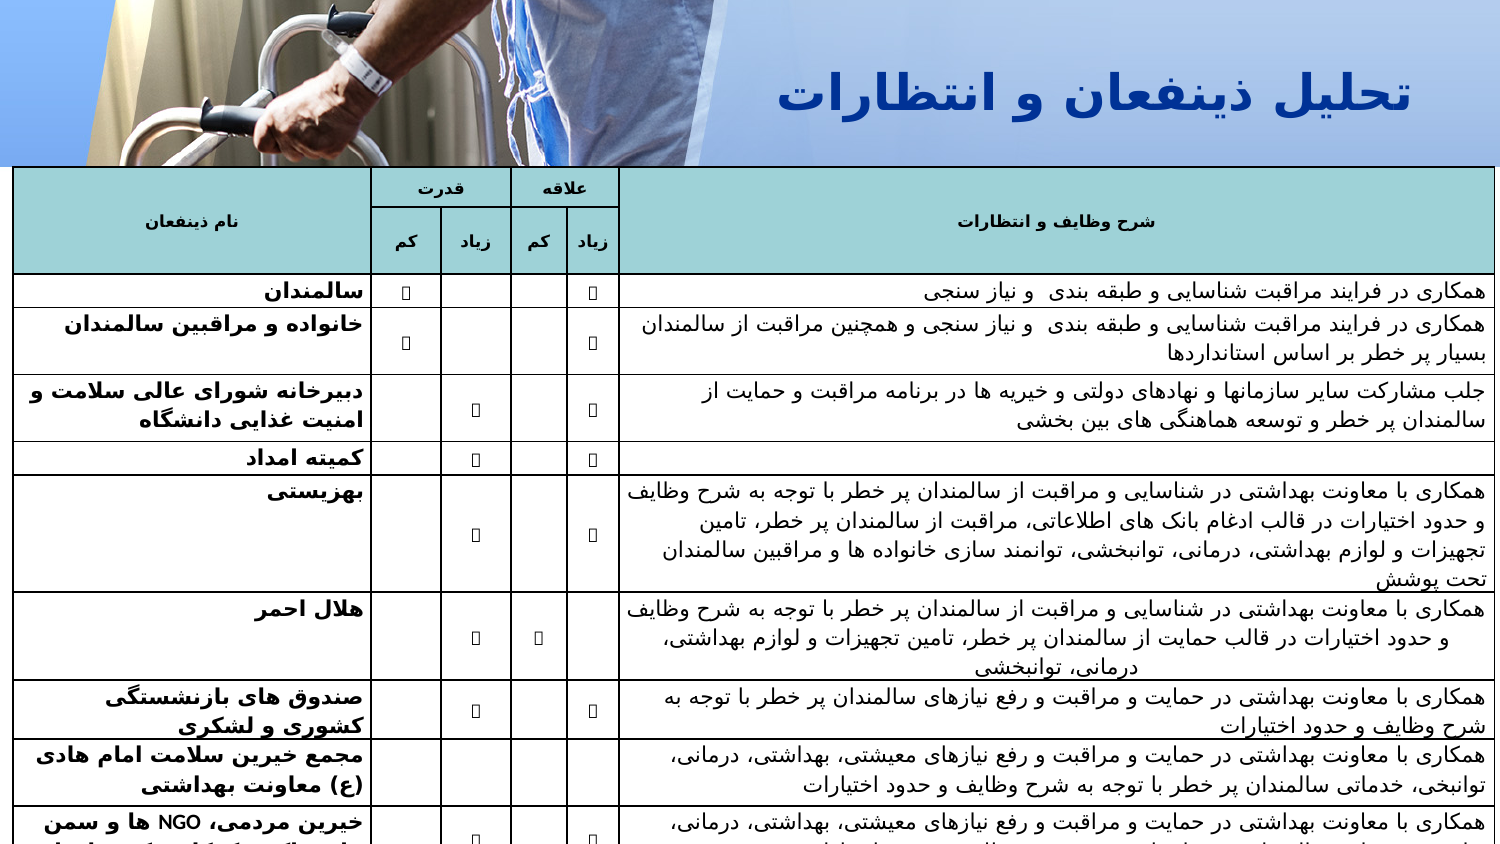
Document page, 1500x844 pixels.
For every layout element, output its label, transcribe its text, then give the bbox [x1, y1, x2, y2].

table_cell [372, 442, 440, 474]
table_cell [372, 476, 440, 591]
table_cell  [568, 375, 618, 441]
table_cell [442, 275, 510, 307]
table_cell کم [512, 208, 566, 273]
table_cell بهزیستی [14, 476, 370, 591]
table_cell  [442, 681, 510, 738]
table_cell  [568, 308, 618, 374]
table_cell  [442, 375, 510, 441]
table_cell  [568, 442, 618, 474]
table_header قدرت [372, 168, 510, 206]
table_cell [512, 740, 566, 805]
table_cell همکاری با معاونت بهداشتی در شناسایی و مراقبت از سالمندان پر خطر با توجه به شرح وظایف و حدود اختیارات در قالب ادغام بانک های اطلاعاتی، مراقبت از سالمندان پر خطر، تامین تجهیزات و لوازم بهداشتی، درمانی، توانبخشی، توانمند سازی خانواده ها و مراقبین سالمندان تحت پوشش [620, 476, 1494, 591]
table_cell مجمع خیرین سلامت امام هادی (ع) معاونت بهداشتی [14, 740, 370, 805]
table_cell زیاد [442, 208, 510, 273]
table_cell  [568, 807, 618, 844]
table_cell همکاری با معاونت بهداشتی در حمایت و مراقبت و رفع نیازهای معیشتی، بهداشتی، درمانی، توانبخی، خدماتی سالمندان پر خطر با توجه به شرح وظایف و حدود اختیارات [620, 740, 1494, 805]
table_cell [620, 442, 1494, 474]
table_cell  [442, 593, 510, 679]
table_cell [512, 308, 566, 374]
table_cell  [442, 807, 510, 844]
table_cell [372, 807, 440, 844]
table_cell همکاری با معاونت بهداشتی در شناسایی و مراقبت از سالمندان پر خطر با توجه به شرح وظایف و حدود اختیارات در قالب حمایت از سالمندان پر خطر، تامین تجهیزات و لوازم بهداشتی، درمانی، توانبخشی [620, 593, 1494, 679]
table_cell همکاری در فرایند مراقبت شناسایی و طبقه بندی و نیاز سنجی و همچنین مراقبت از سالمندان بسیار پر خطر بر اساس استانداردها [620, 308, 1494, 374]
table_cell  [568, 476, 618, 591]
table_cell  [442, 476, 510, 591]
table_cell سالمندان [14, 275, 370, 307]
table_header علاقه [512, 168, 618, 206]
table_cell [568, 740, 618, 805]
table_cell کمیته امداد [14, 442, 370, 474]
table_cell هلال احمر [14, 593, 370, 679]
table_cell همکاری با معاونت بهداشتی در حمایت و مراقبت و رفع نیازهای سالمندان پر خطر با توجه به شرح وظایف و حدود اختیارات [620, 681, 1494, 738]
picture [0, 0, 1500, 844]
table_cell [568, 593, 618, 679]
table_cell [512, 807, 566, 844]
table_cell [372, 375, 440, 441]
table_cell همکاری با معاونت بهداشتی در حمایت و مراقبت و رفع نیازهای معیشتی، بهداشتی، درمانی، توانبخی، خدماتی سالمندان پر خطر با توجه به شرح وظایف و حدود اختیارات [620, 807, 1494, 844]
table_cell دبیرخانه شورای عالی سلامت و امنیت غذایی دانشگاه [14, 375, 370, 441]
table_cell [372, 740, 440, 805]
table_cell [442, 308, 510, 374]
title تحلیل ذینفعان و انتظارات [753, 29, 1437, 151]
table_cell  [568, 681, 618, 738]
table_cell همکاری در فرایند مراقبت شناسایی و طبقه بندی و نیاز سنجی [620, 275, 1494, 307]
table_header نام ذینفعان [14, 168, 370, 273]
table_cell  [442, 442, 510, 474]
table_cell [372, 681, 440, 738]
table_cell [512, 476, 566, 591]
table_cell [512, 375, 566, 441]
table_cell زیاد [568, 208, 618, 273]
table_cell خانواده و مراقبین سالمندان [14, 308, 370, 374]
table_cell کم [372, 208, 440, 273]
table_cell جلب مشارکت سایر سازمانها و نهادهای دولتی و خیریه ها در برنامه مراقبت و حمایت از سالمندان پر خطر و توسعه هماهنگی های بین بخشی [620, 375, 1494, 441]
table_cell [512, 442, 566, 474]
table_cell [442, 740, 510, 805]
table_cell صندوق های بازنشستگی کشوری و لشکری [14, 681, 370, 738]
table_cell  [512, 593, 566, 679]
table_cell  [568, 275, 618, 307]
table_cell خیرین مردمی، NGO ها و سمن ها، مراکز نیکوکاری کمته امداد [14, 807, 370, 844]
table_cell [512, 681, 566, 738]
table_cell [372, 593, 440, 679]
table_cell  [372, 275, 440, 307]
table_cell  [372, 308, 440, 374]
table_header شرح وظایف و انتظارات [620, 168, 1494, 273]
table_cell [512, 275, 566, 307]
